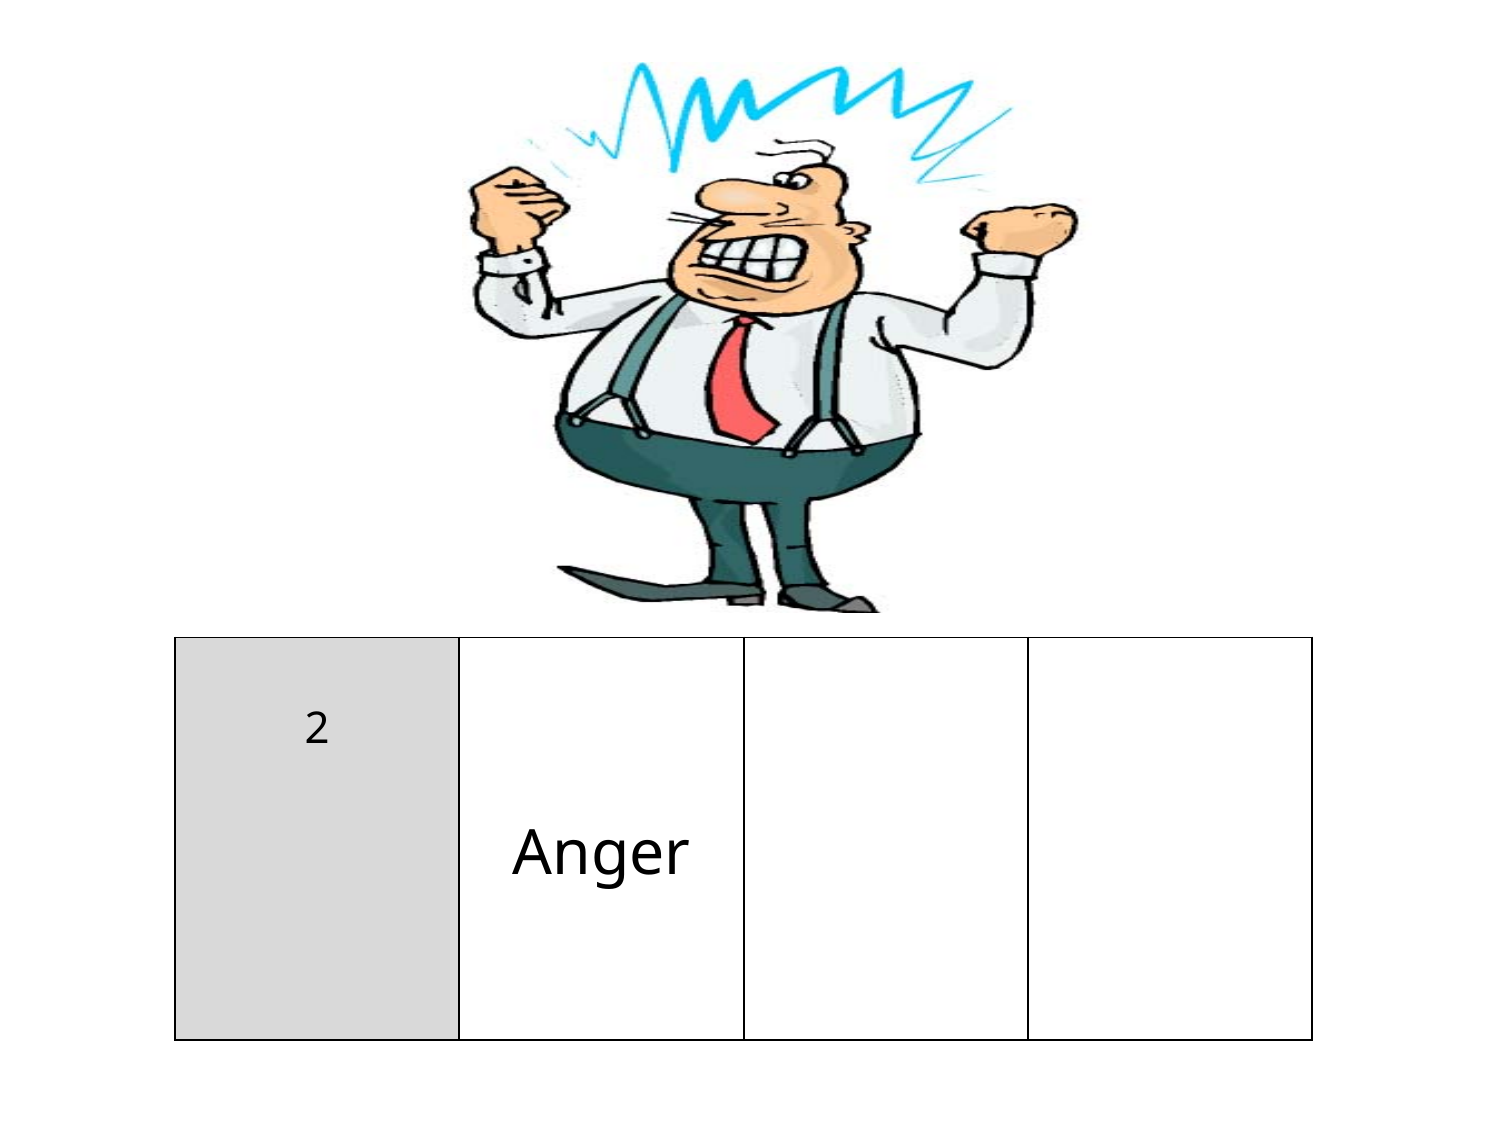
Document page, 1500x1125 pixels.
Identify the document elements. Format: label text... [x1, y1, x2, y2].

picture [462, 62, 1092, 613]
table_header [745, 638, 1027, 1039]
table_header 2 [176, 638, 458, 1039]
table_header [1029, 638, 1311, 1039]
table_header Anger [460, 638, 743, 1039]
